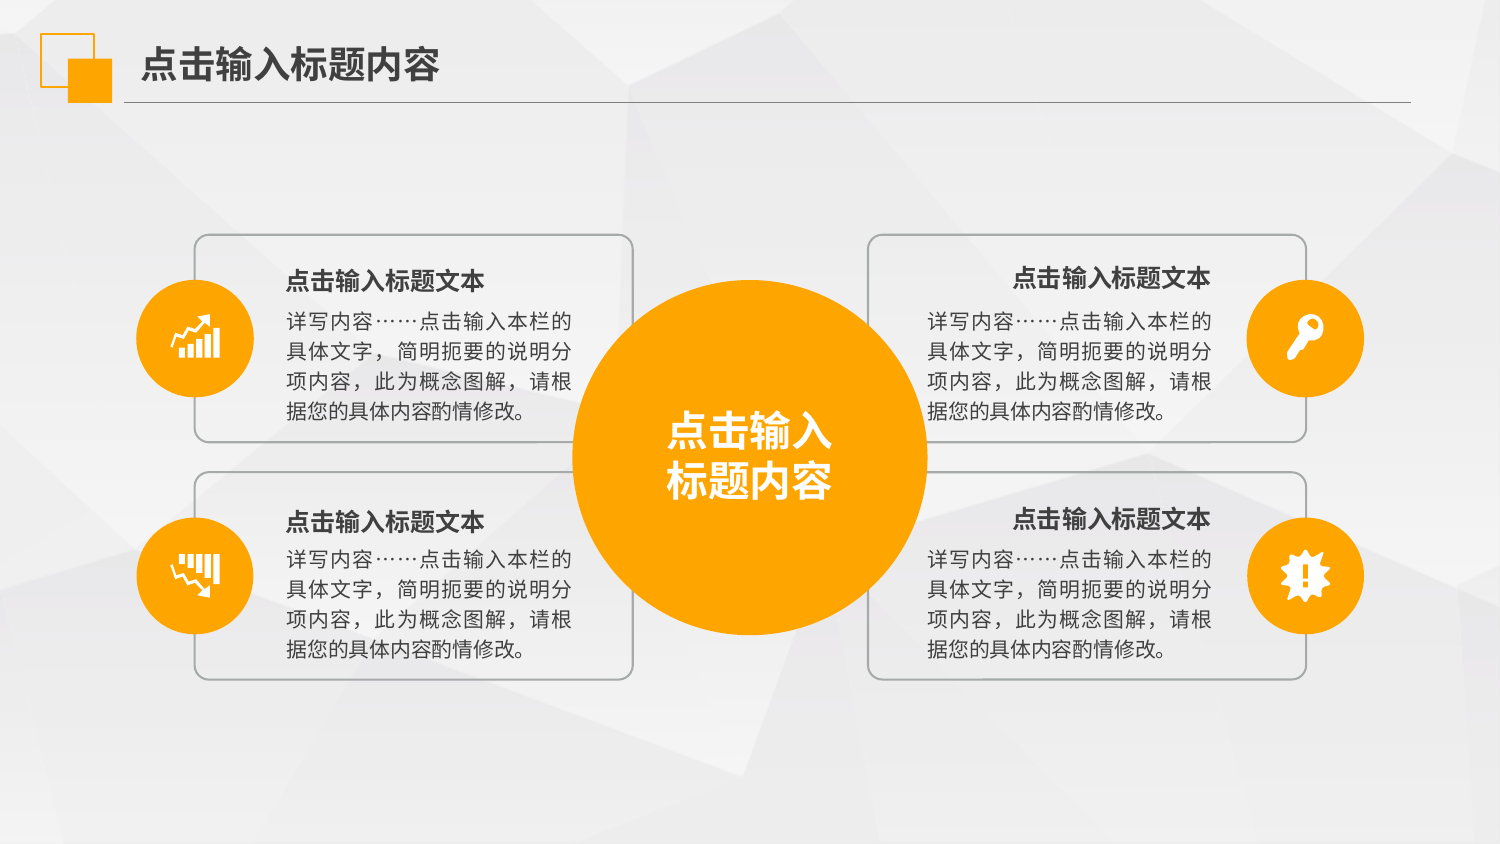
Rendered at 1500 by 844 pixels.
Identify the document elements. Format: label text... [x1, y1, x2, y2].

text_box [572, 280, 928, 636]
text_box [136, 517, 254, 635]
text_box 详写内容……点击输入本栏的具体文字，简明扼要的说明分项内容，此为概念图解，请根据您的具体内容酌情修改。 [927, 303, 1213, 367]
picture [0, 0, 1500, 844]
text_box 详写内容……点击输入本栏的具体文字，简明扼要的说明分项内容，此为概念图解，请根据您的具体内容酌情修改。 [286, 541, 573, 602]
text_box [1246, 279, 1365, 398]
text_box 点击输入标题文本 [285, 252, 516, 302]
text_box [1280, 549, 1331, 603]
text_box [194, 472, 633, 680]
text_box 详写内容……点击输入本栏的具体文字，简明扼要的说明分项内容，此为概念图解，请根据您的具体内容酌情修改。 [286, 303, 573, 367]
text_box 点击输入标题内容 [140, 32, 491, 95]
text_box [135, 279, 255, 398]
text_box [1247, 517, 1365, 635]
text_box 点击输入标题文本 [982, 493, 1213, 544]
text_box [867, 472, 1307, 680]
text_box 点击输入标题内容 [655, 415, 845, 494]
text_box 详写内容……点击输入本栏的具体文字，简明扼要的说明分项内容，此为概念图解，请根据您的具体内容酌情修改。 [927, 541, 1213, 602]
text_box [194, 234, 633, 443]
text_box [867, 234, 1307, 443]
text_box 点击输入标题文本 [285, 493, 516, 544]
text_box 点击输入标题文本 [982, 252, 1213, 302]
